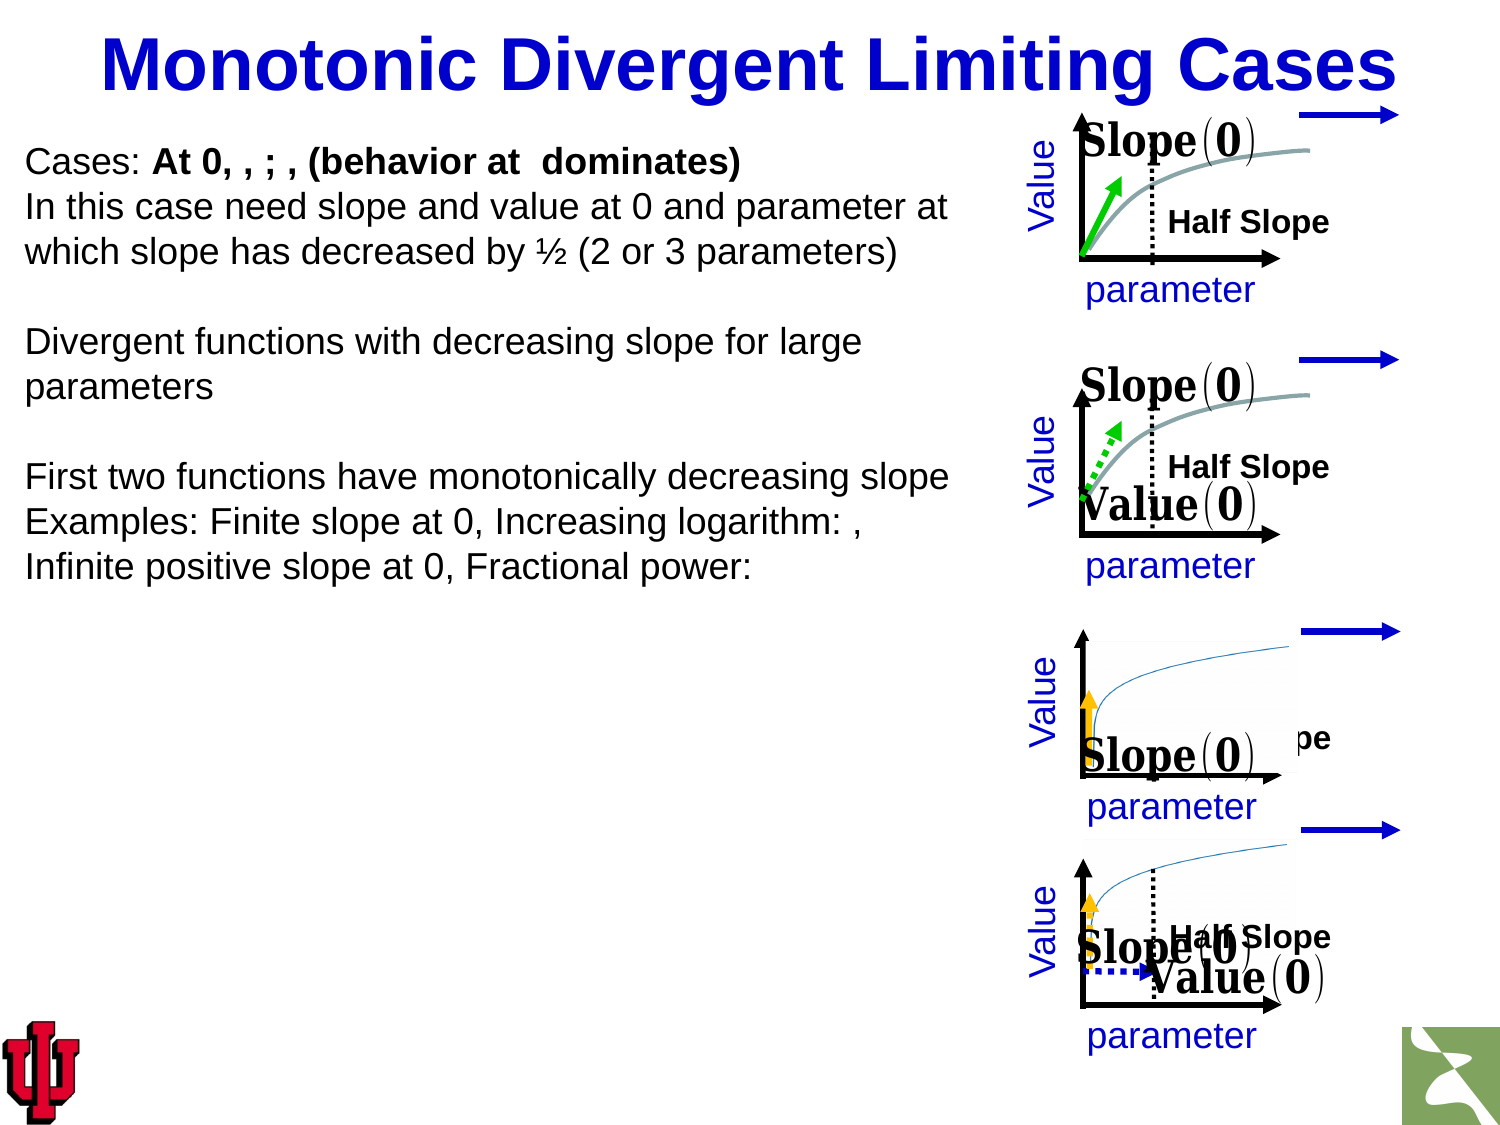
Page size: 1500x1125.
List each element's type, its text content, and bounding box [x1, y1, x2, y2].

picture [0, 1020, 80, 1125]
picture [1085, 640, 1299, 773]
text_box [1008, 357, 1400, 595]
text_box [1009, 628, 1401, 836]
picture [1402, 1027, 1500, 1125]
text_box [1009, 842, 1401, 1065]
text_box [1008, 112, 1400, 319]
title Monotonic Divergent Limiting Cases [0, 0, 1500, 130]
